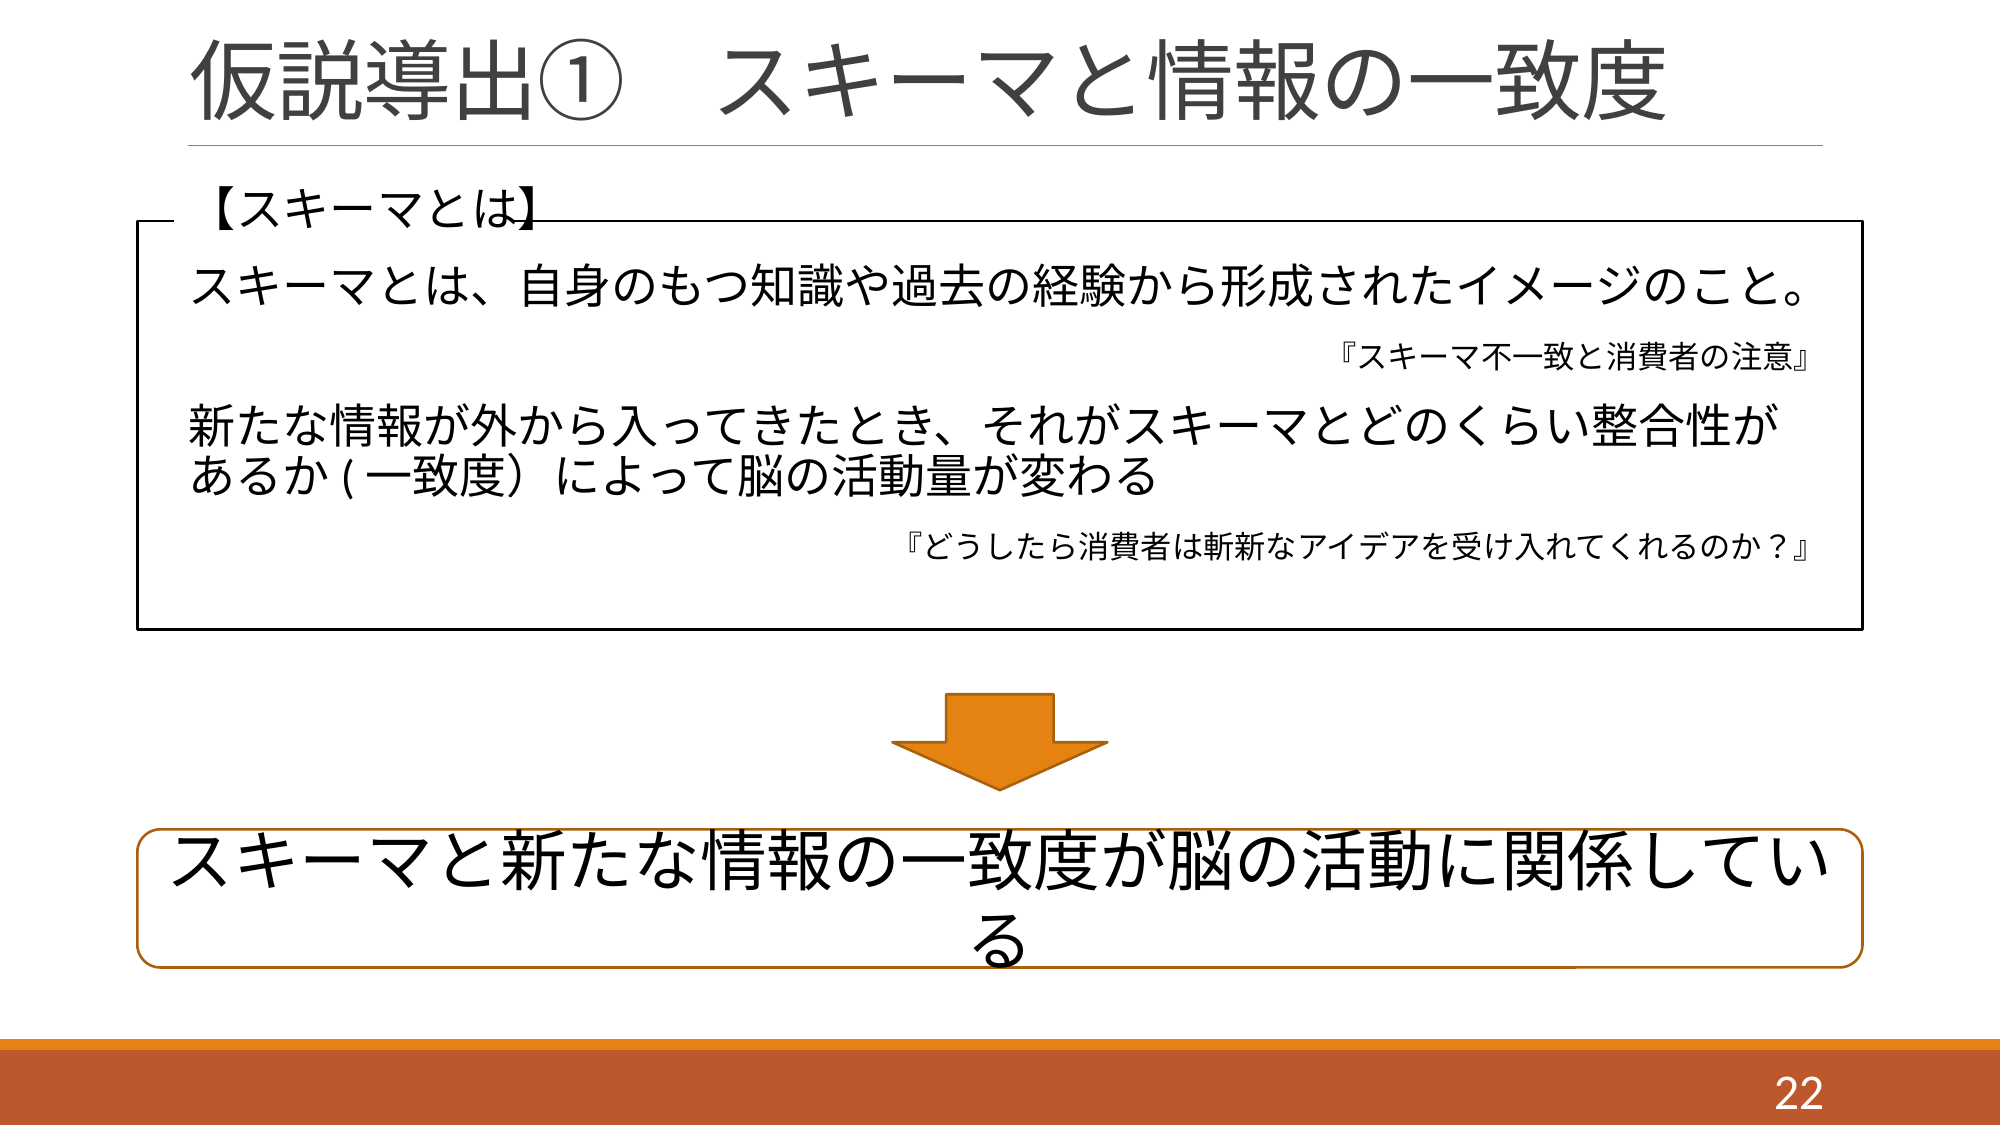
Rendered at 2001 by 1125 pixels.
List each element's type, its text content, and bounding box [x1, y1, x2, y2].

text_box [1825, 220, 1864, 631]
text_box スキーマと新たな情報の一致度が脳の活動に関係している [136, 828, 1864, 969]
list 【スキーマとは】 スキーマとは、自身のもつ知識や過去の経験から形成されたイメージのこと。 『スキーマ不一致と消費者の注意』 新たな情報が外から入ってきたとき、それがスキーマとどのくらい整合性が あるか(一致度）によって脳の活動量が変わる 『どうしたら消費者は斬新なアイデアを受け入れてくれるのか？』 [174, 177, 1825, 647]
title 仮説導出① スキーマと情報の一致度 [174, 13, 1825, 140]
text_box [136, 220, 174, 631]
text_box [891, 692, 1109, 792]
slide_number 22 [1624, 1059, 1840, 1120]
